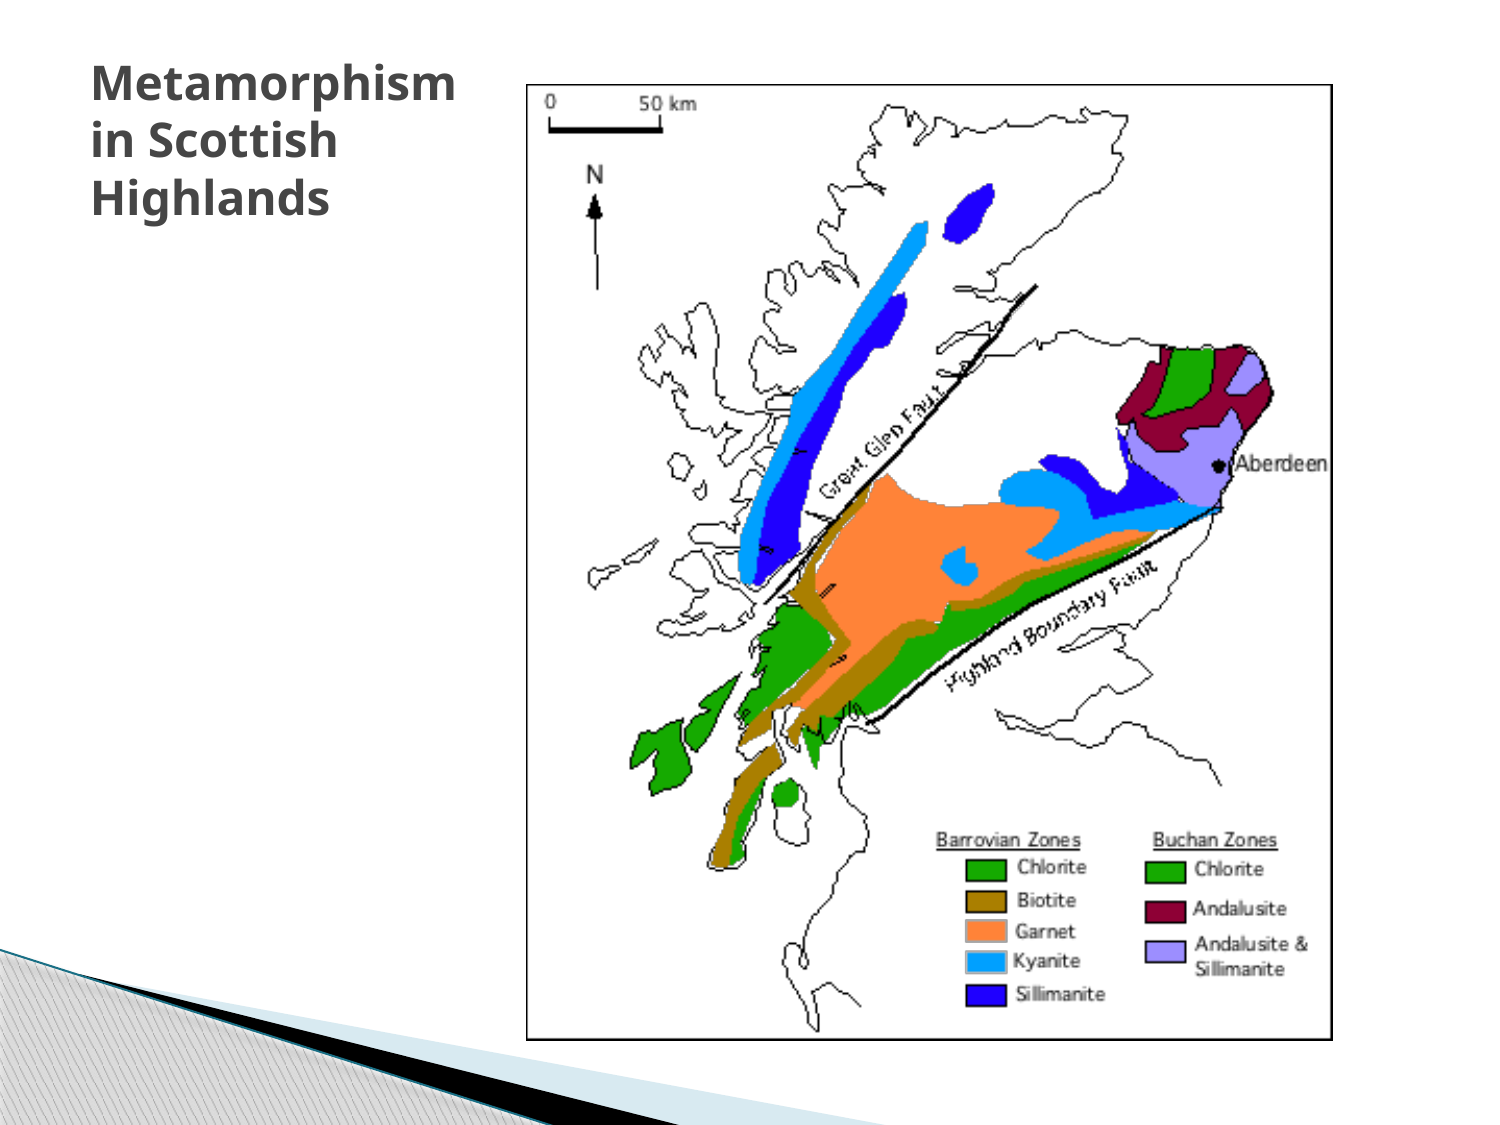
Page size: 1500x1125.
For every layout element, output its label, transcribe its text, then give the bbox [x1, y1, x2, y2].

picture [526, 84, 1334, 1041]
title Metamorphism in Scottish Highlands [75, 45, 498, 233]
